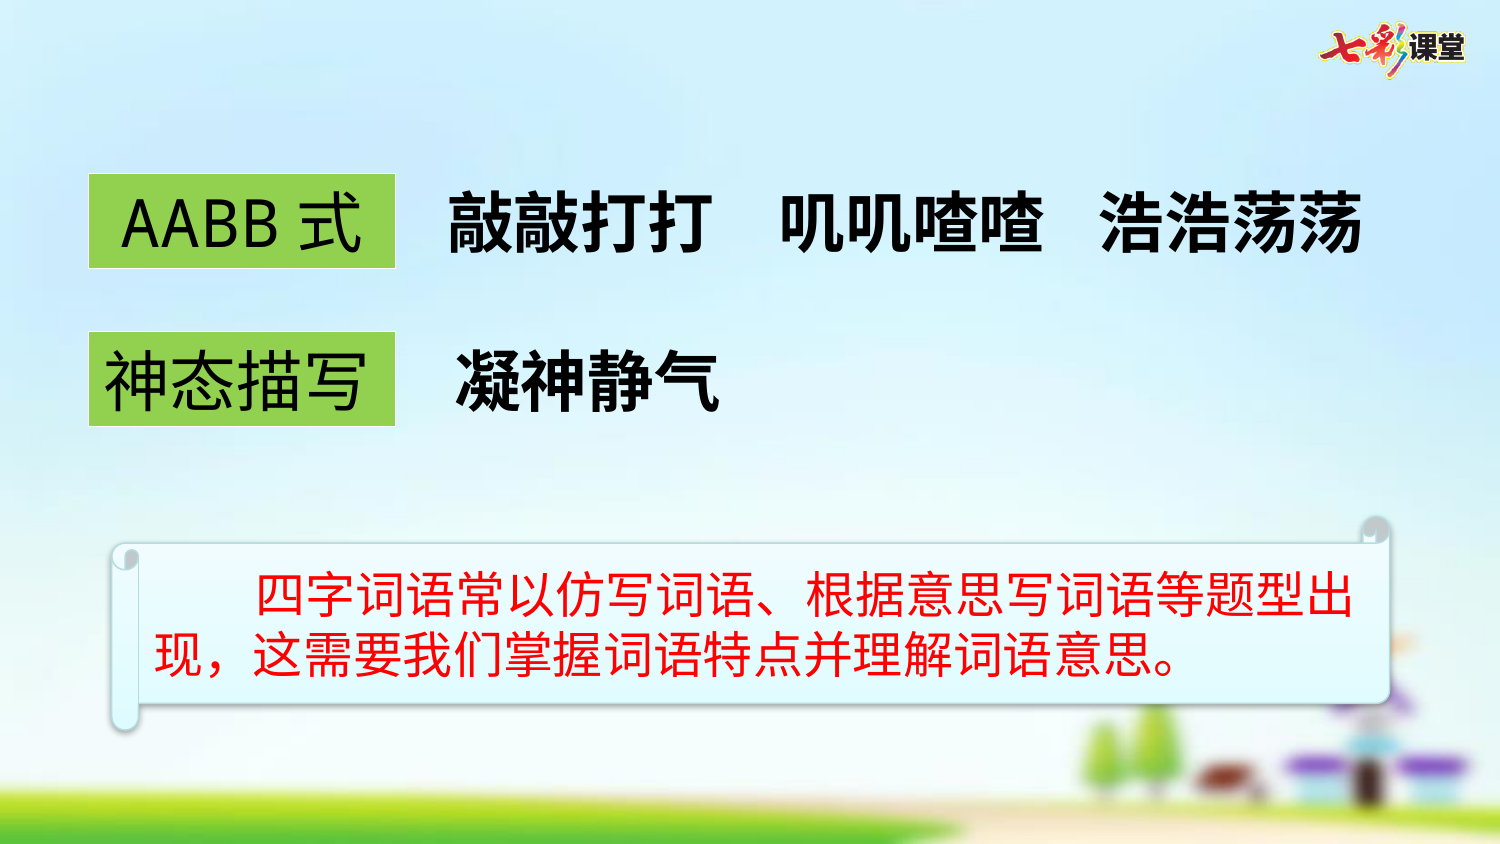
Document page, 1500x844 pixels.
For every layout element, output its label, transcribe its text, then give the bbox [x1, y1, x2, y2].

text_box 敲敲打打 [432, 173, 730, 269]
text_box AABB式 [88, 173, 396, 269]
text_box 叽叽喳喳 [763, 173, 1061, 269]
text_box 凝神静气 [439, 331, 737, 427]
picture [0, 0, 1500, 844]
text_box 四字词语常以仿写词语、根据意思写词语等题型出现，这需要我们掌握词语特点并理解词语意思。 [110, 515, 1391, 731]
text_box 神态描写 [88, 331, 396, 427]
text_box 浩浩荡荡 [1082, 173, 1380, 269]
